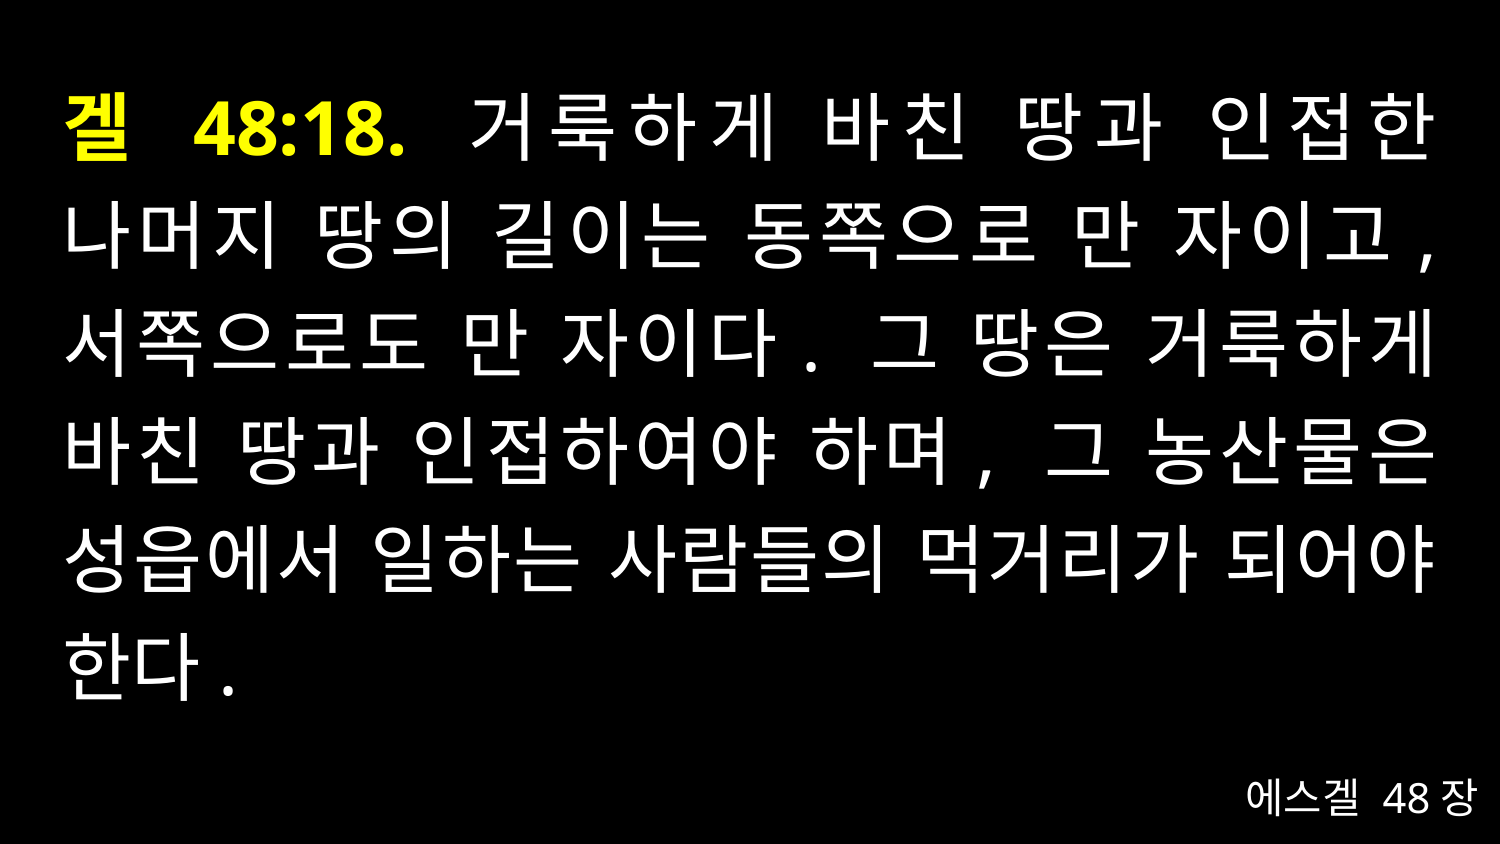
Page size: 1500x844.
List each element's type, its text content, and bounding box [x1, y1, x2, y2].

subtitle 에스겔 48장 [916, 770, 1500, 844]
title 겔 48:18. 거룩하게 바친 땅과 인접한 나머지 땅의 길이는 동쪽으로 만 자이고, 서쪽으로도 만 자이다. 그 땅은 거룩하게 바친 땅과 인접하여야 하며, 그 농산물은 성읍에서 일하는 사람들의 먹거리가 되어야 한다. [0, 0, 1500, 844]
